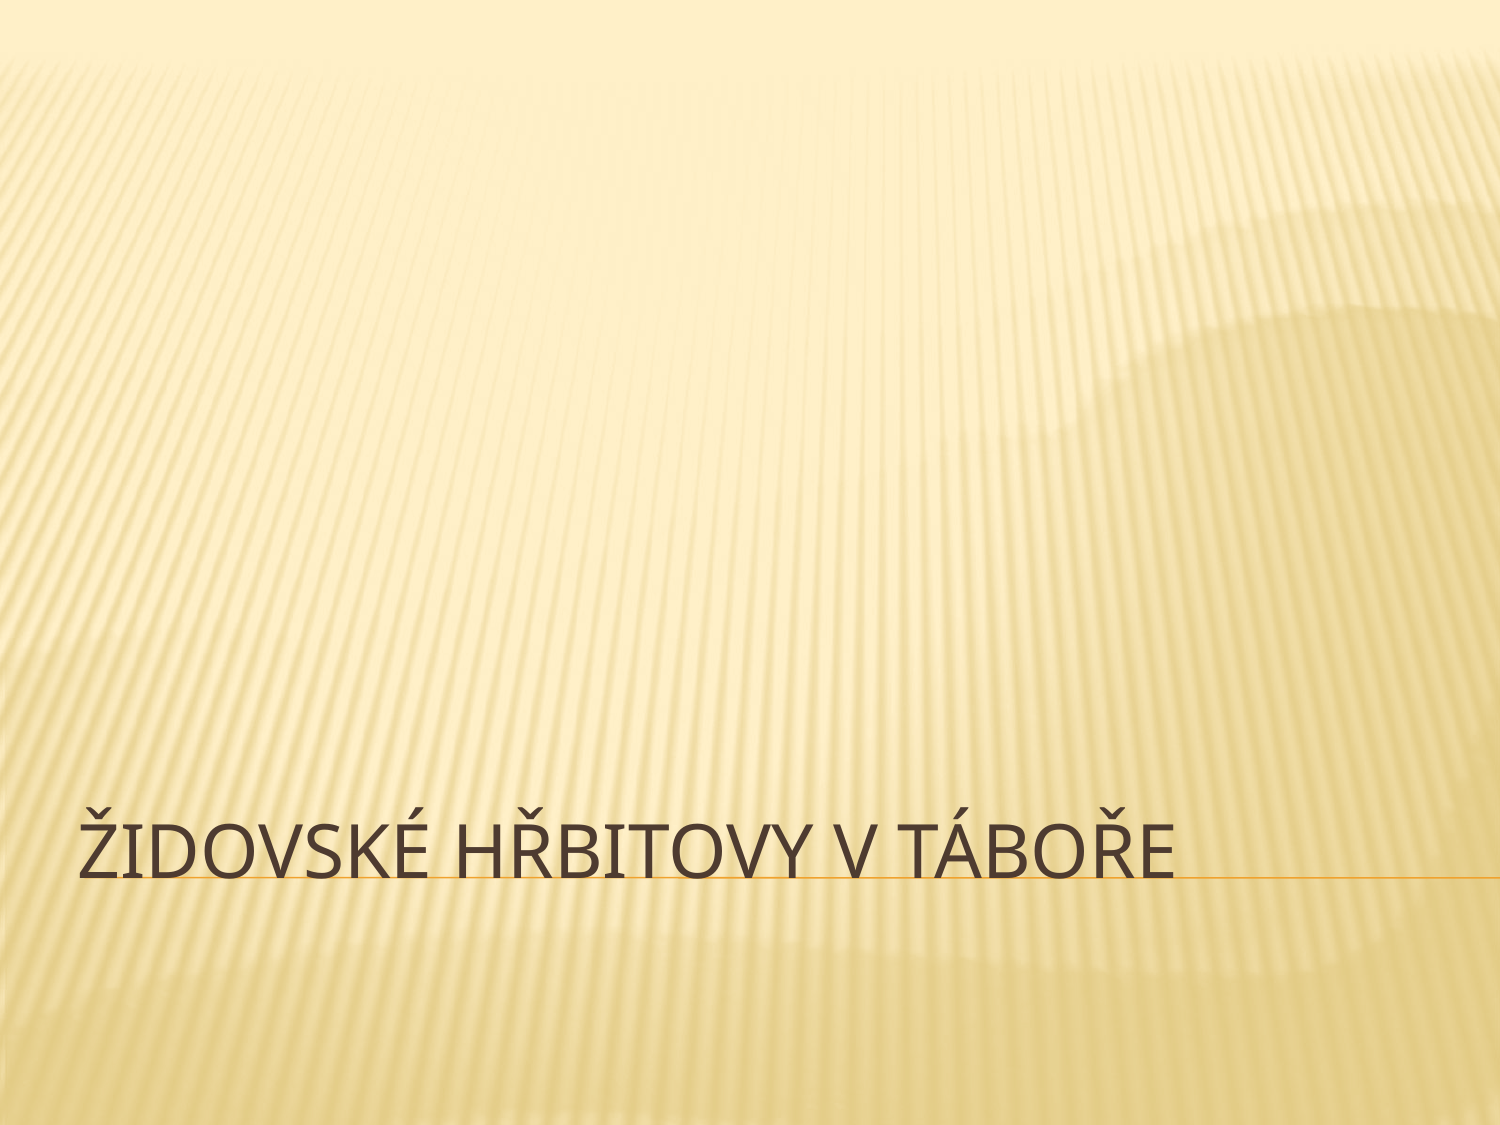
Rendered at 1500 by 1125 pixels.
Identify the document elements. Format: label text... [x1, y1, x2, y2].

title Židovské hřbitovy v Táboře [62, 796, 1450, 997]
